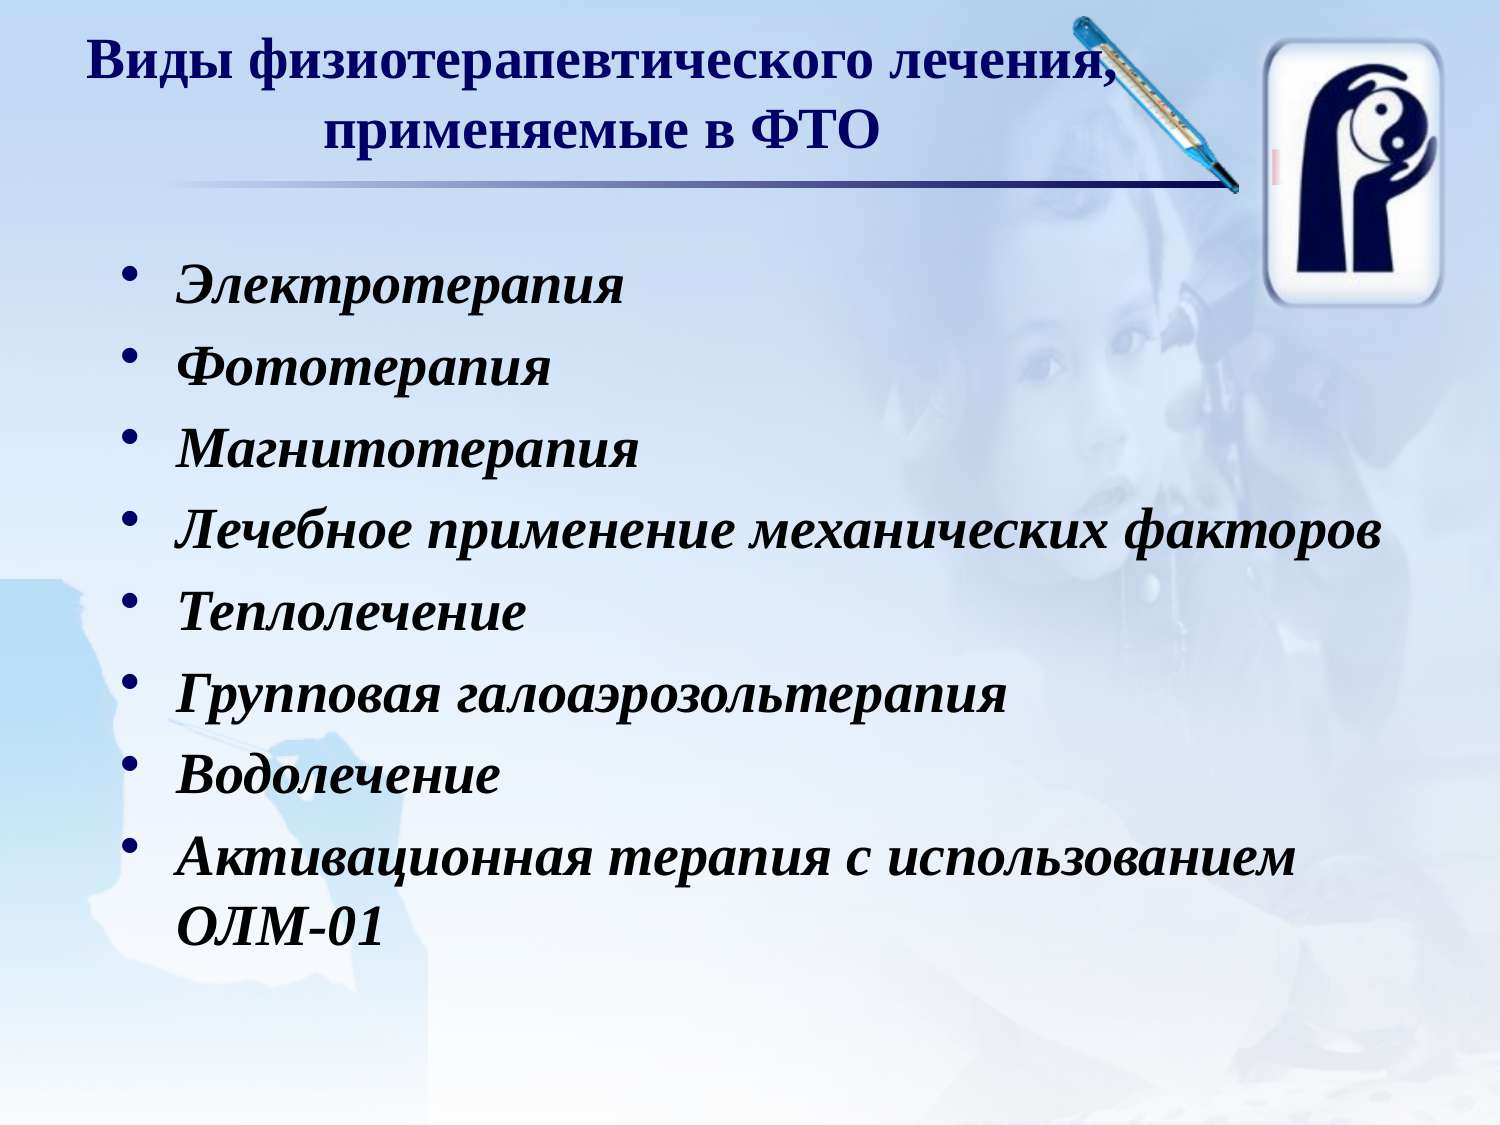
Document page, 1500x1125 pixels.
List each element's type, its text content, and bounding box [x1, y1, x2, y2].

picture [0, 0, 1500, 1125]
title Виды физиотерапевтического лечения, применяемые в ФТО [38, 0, 1167, 180]
list Электротерапия Фототерапия Магнитотерапия Лечебное применение механических факторов Теплолечение Групповая галоаэрозольтерапия Водолечение Активационная терапия с использованием ОЛМ-01 [104, 237, 1433, 1056]
